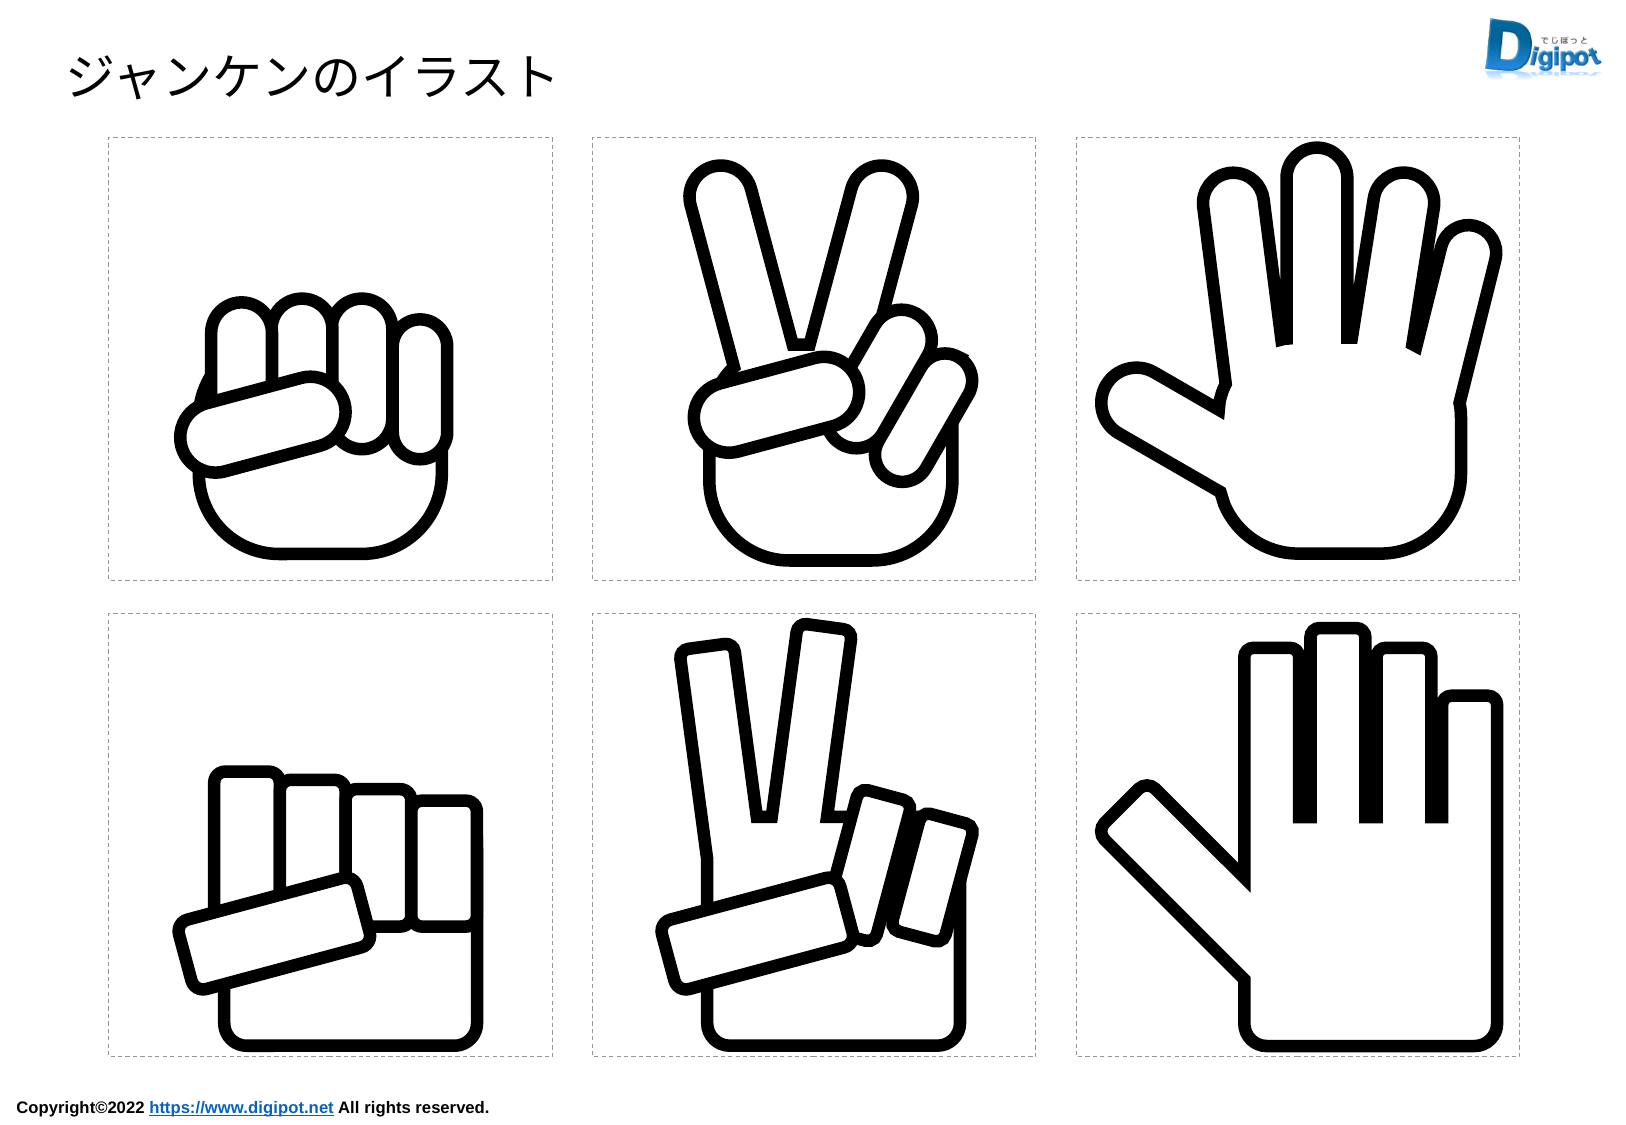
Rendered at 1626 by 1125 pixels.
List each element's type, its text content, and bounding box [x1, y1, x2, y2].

text_box [1100, 627, 1499, 1048]
picture [1485, 18, 1602, 82]
text_box [1100, 146, 1498, 555]
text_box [689, 165, 953, 561]
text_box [178, 298, 448, 554]
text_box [182, 771, 478, 1046]
text_box ジャンケンのイラスト [50, 38, 576, 113]
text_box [664, 624, 960, 1046]
